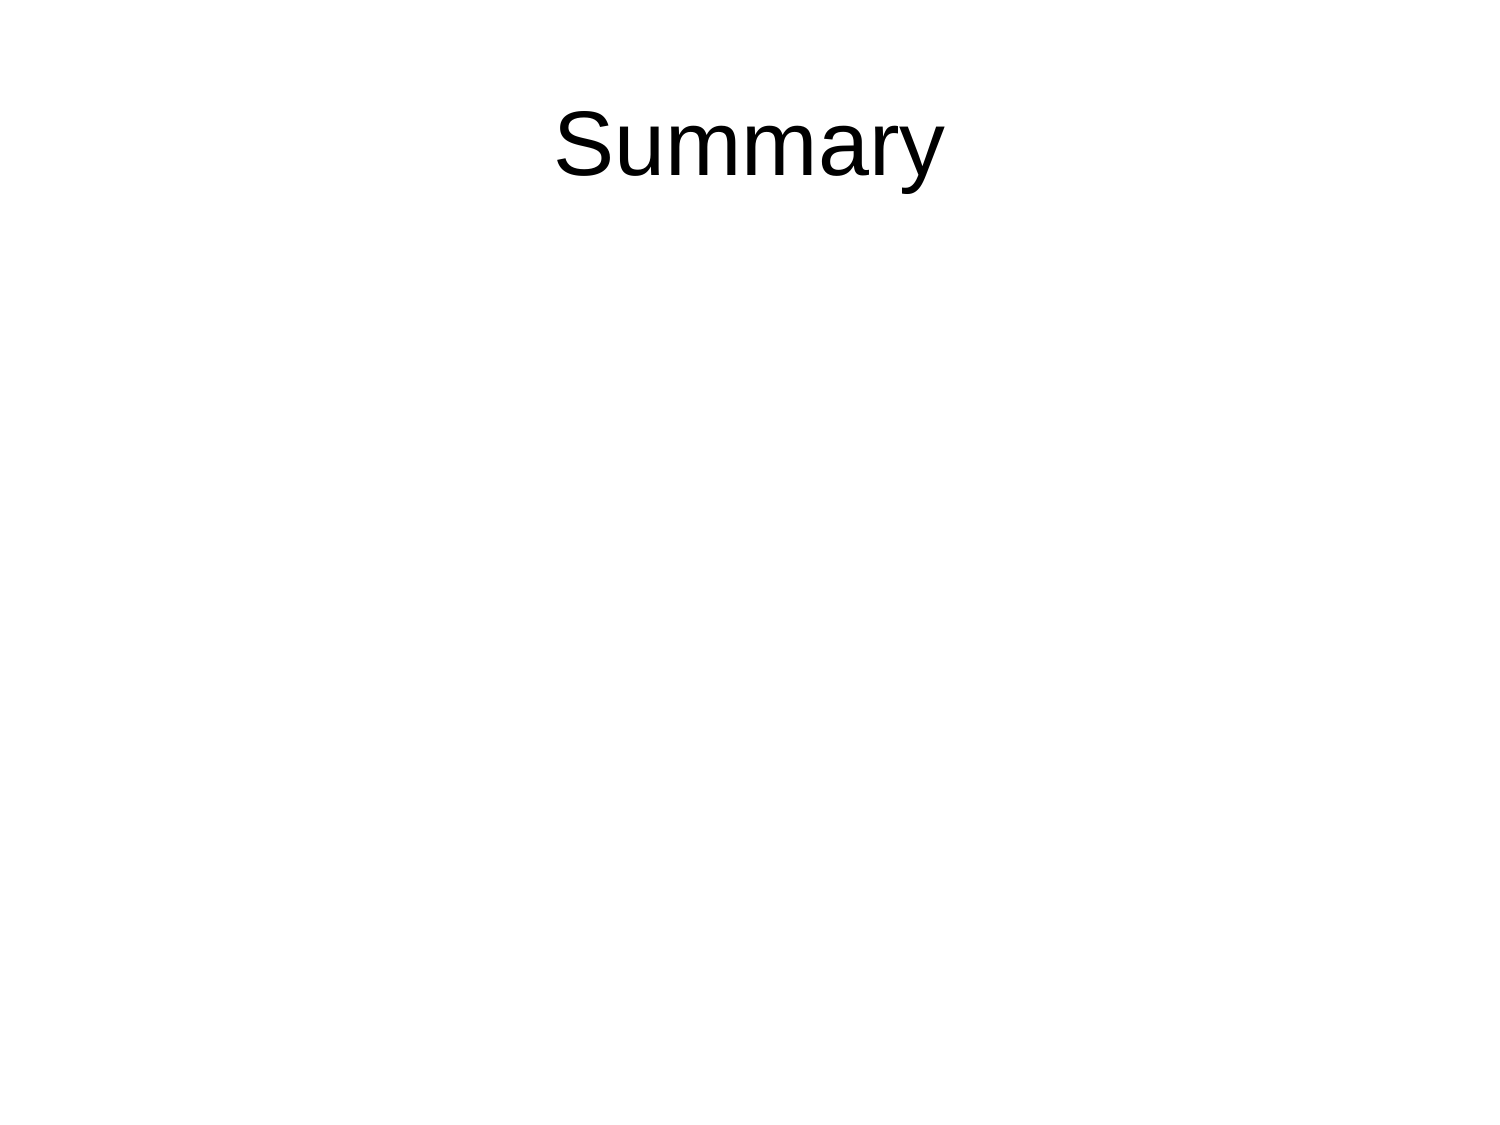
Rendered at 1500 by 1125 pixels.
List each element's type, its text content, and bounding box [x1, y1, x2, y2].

title Summary [74, 44, 1426, 233]
